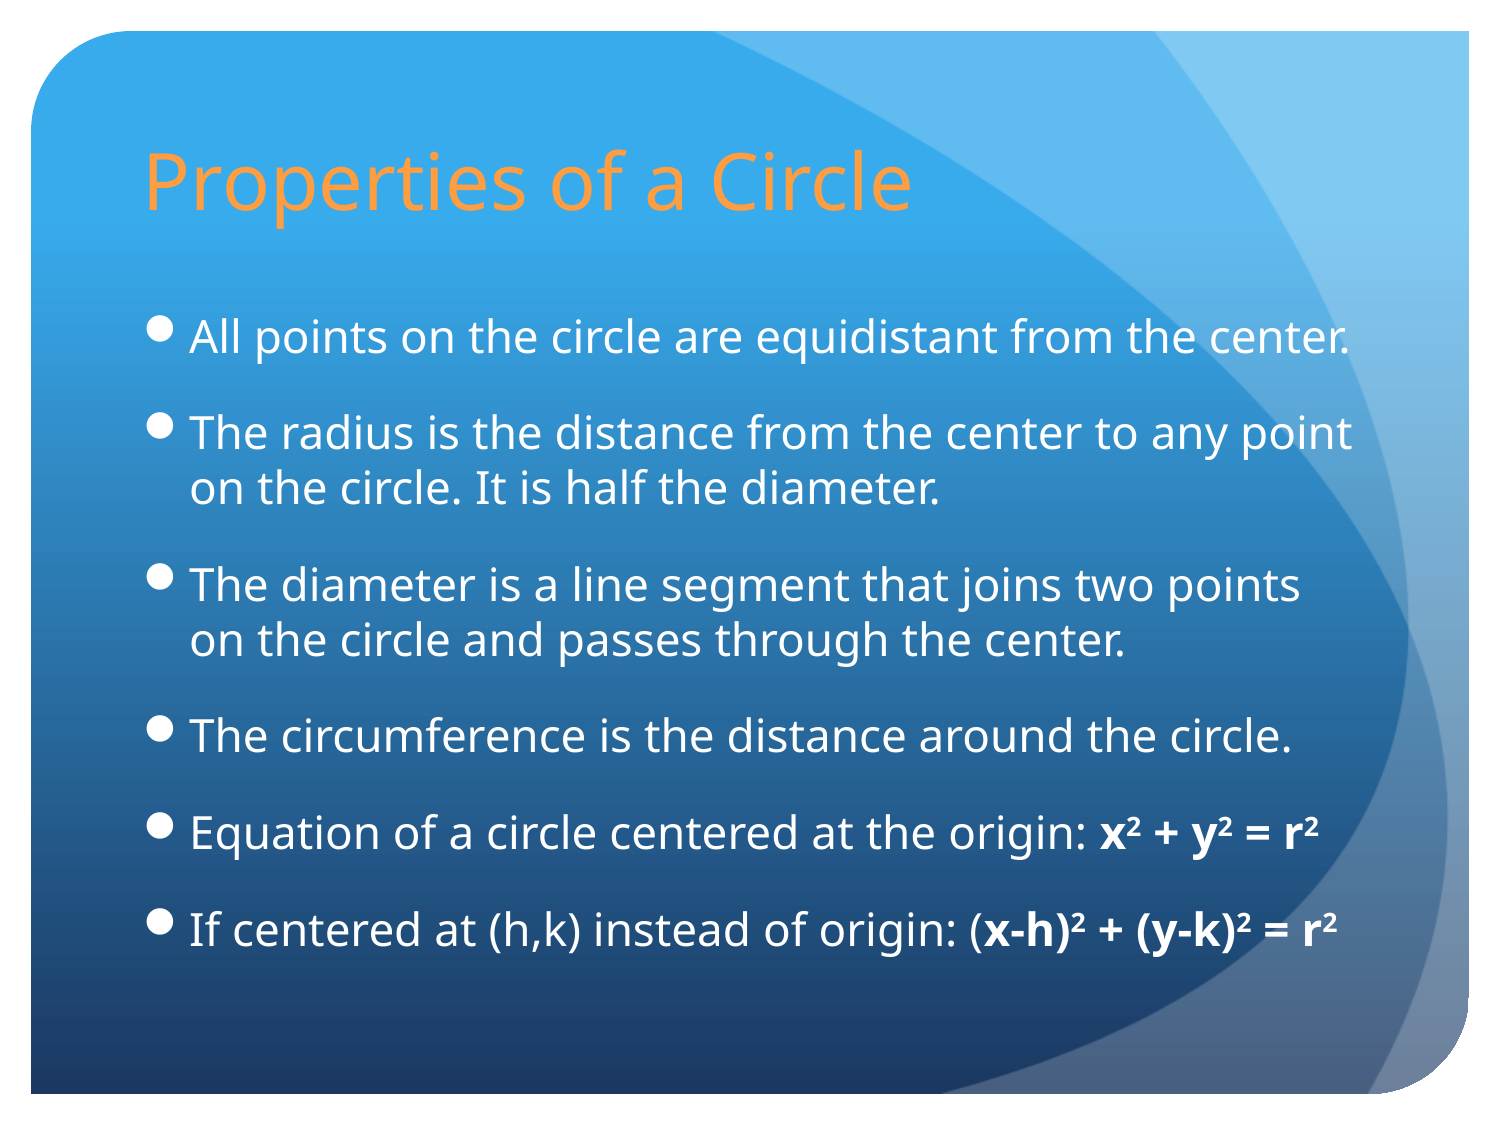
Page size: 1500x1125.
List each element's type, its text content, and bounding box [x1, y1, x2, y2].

picture [24, 30, 1473, 1094]
title Properties of a Circle [127, 62, 1372, 234]
list All points on the circle are equidistant from the center. The radius is the distance from the center to any point on the circle. It is half the diameter. The diameter is a line segment that joins two points on the circle and passes through the center. The circumference is the distance around the circle. Equation of a circle centered at the origin: x2 + y2 = r2 If centered at (h,k) instead of origin: (x-h)2 + (y-k)2 = r2 [127, 299, 1372, 991]
